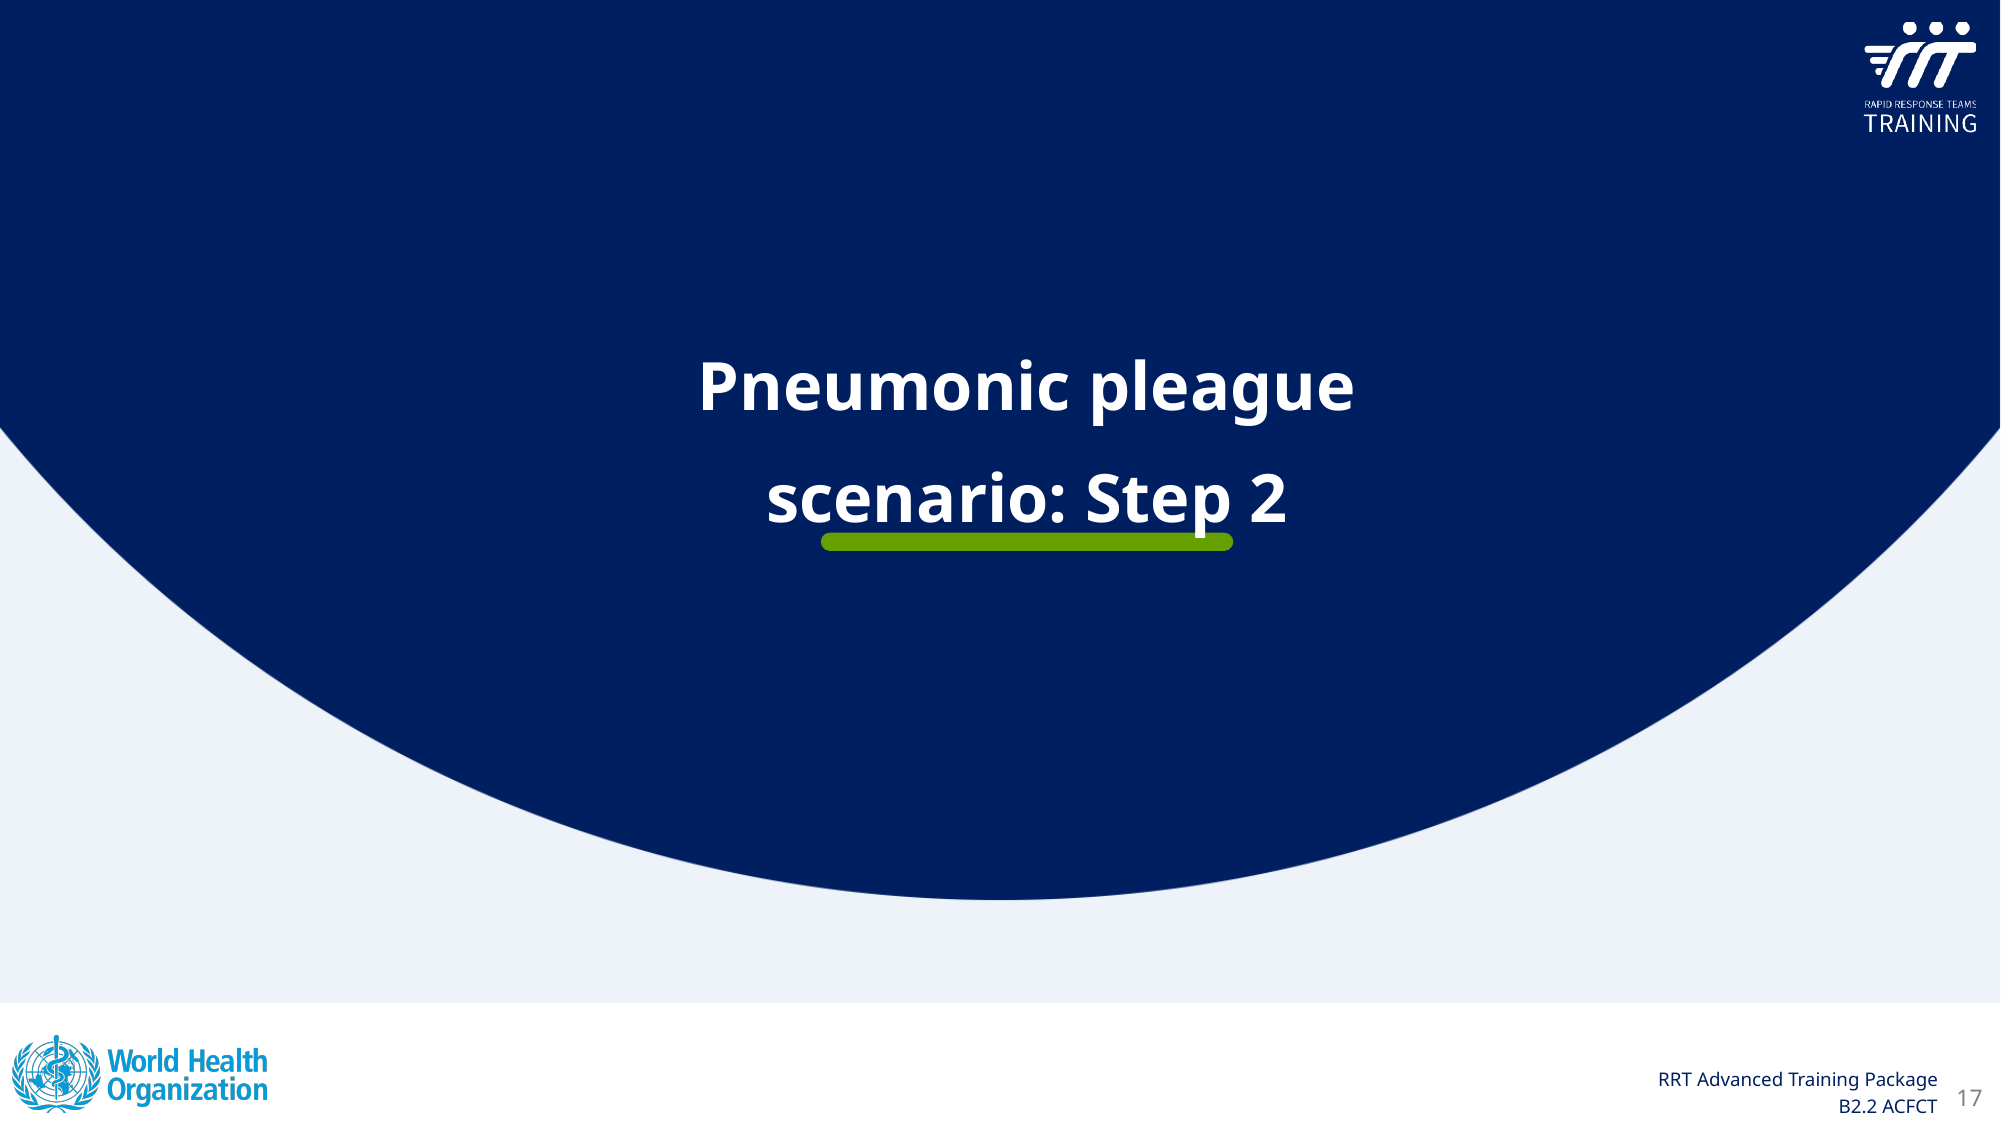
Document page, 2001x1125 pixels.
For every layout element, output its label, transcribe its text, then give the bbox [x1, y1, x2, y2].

picture [12, 1035, 267, 1113]
picture [0, 0, 2001, 1003]
picture [12, 1083, 48, 1113]
title Pneumonic pleague scenario: Step 2 [564, 284, 1490, 563]
picture [58, 1050, 64, 1058]
